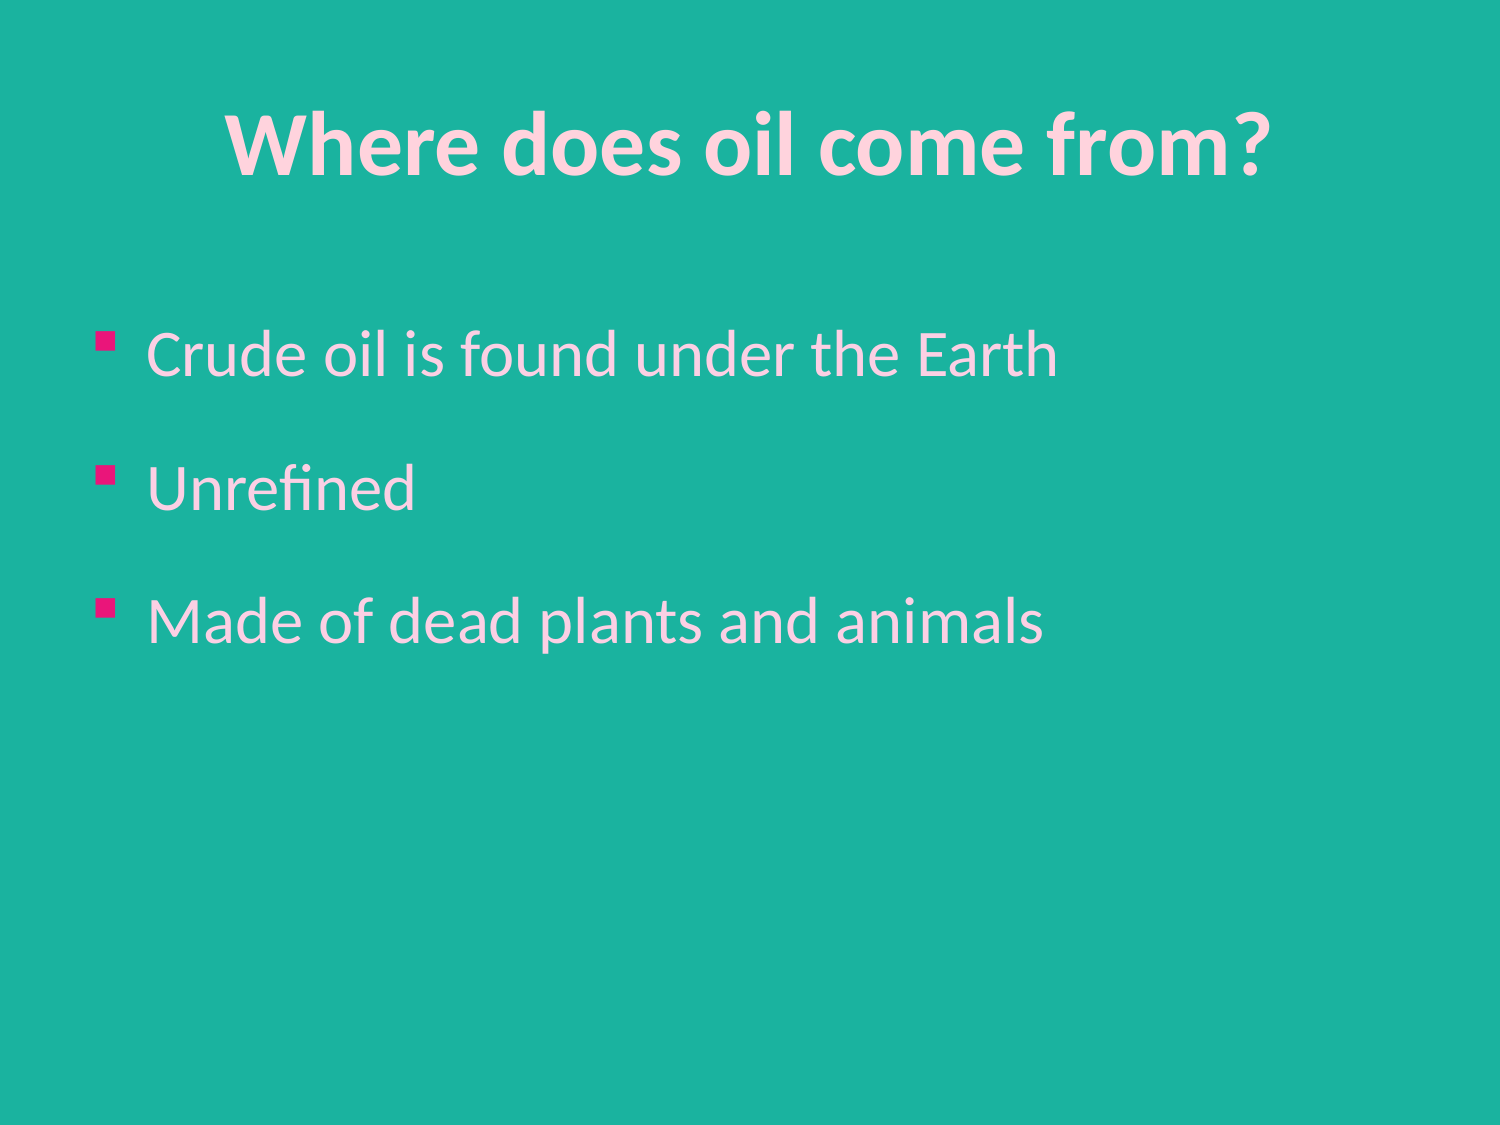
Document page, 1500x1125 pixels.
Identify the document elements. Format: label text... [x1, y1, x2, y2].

title Where does oil come from? [75, 45, 1425, 233]
list Crude oil is found under the Earth Unrefined Made of dead plants and animals [75, 262, 1425, 1005]
